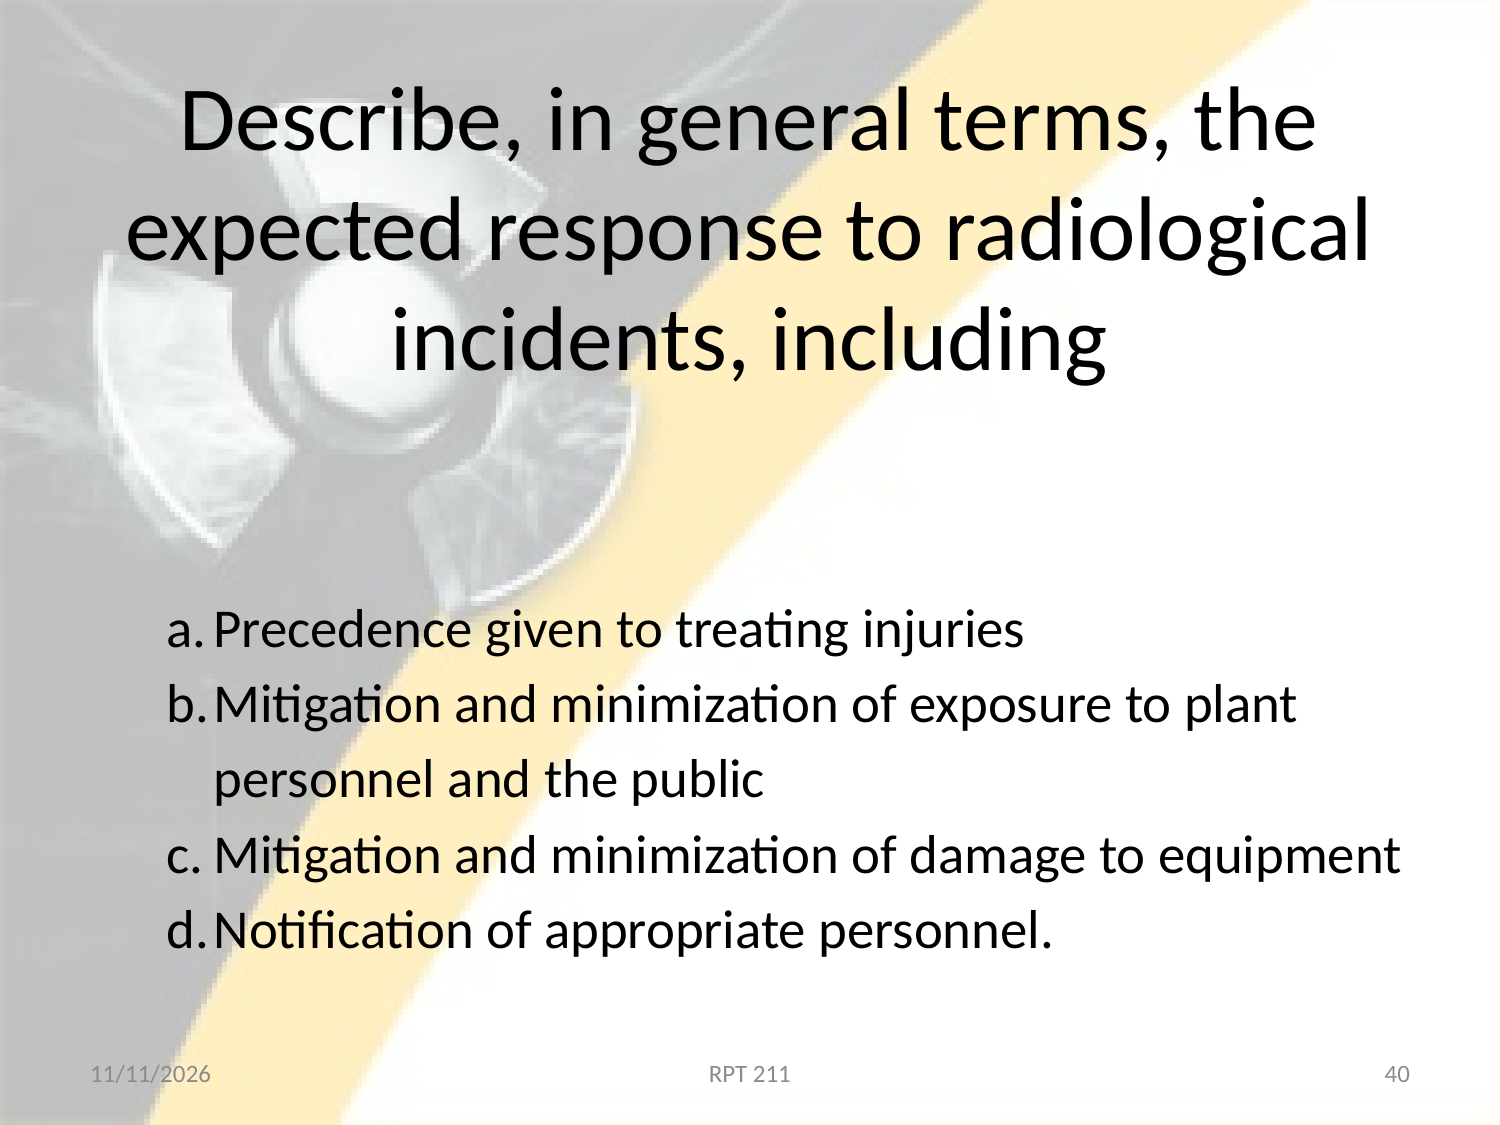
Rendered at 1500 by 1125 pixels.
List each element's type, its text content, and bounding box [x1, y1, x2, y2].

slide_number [75, 1042, 425, 1103]
footer RPT 211 [512, 1042, 988, 1103]
title Describe, in general terms, the expected response to radiological incidents, including [75, 45, 1425, 513]
slide_number 40 [1074, 1042, 1425, 1103]
list Precedence given to treating injuries Mitigation and minimization of exposure to plant personnel and the public Mitigation and minimization of damage to equipment Notification of appropriate personnel. [75, 575, 1425, 986]
